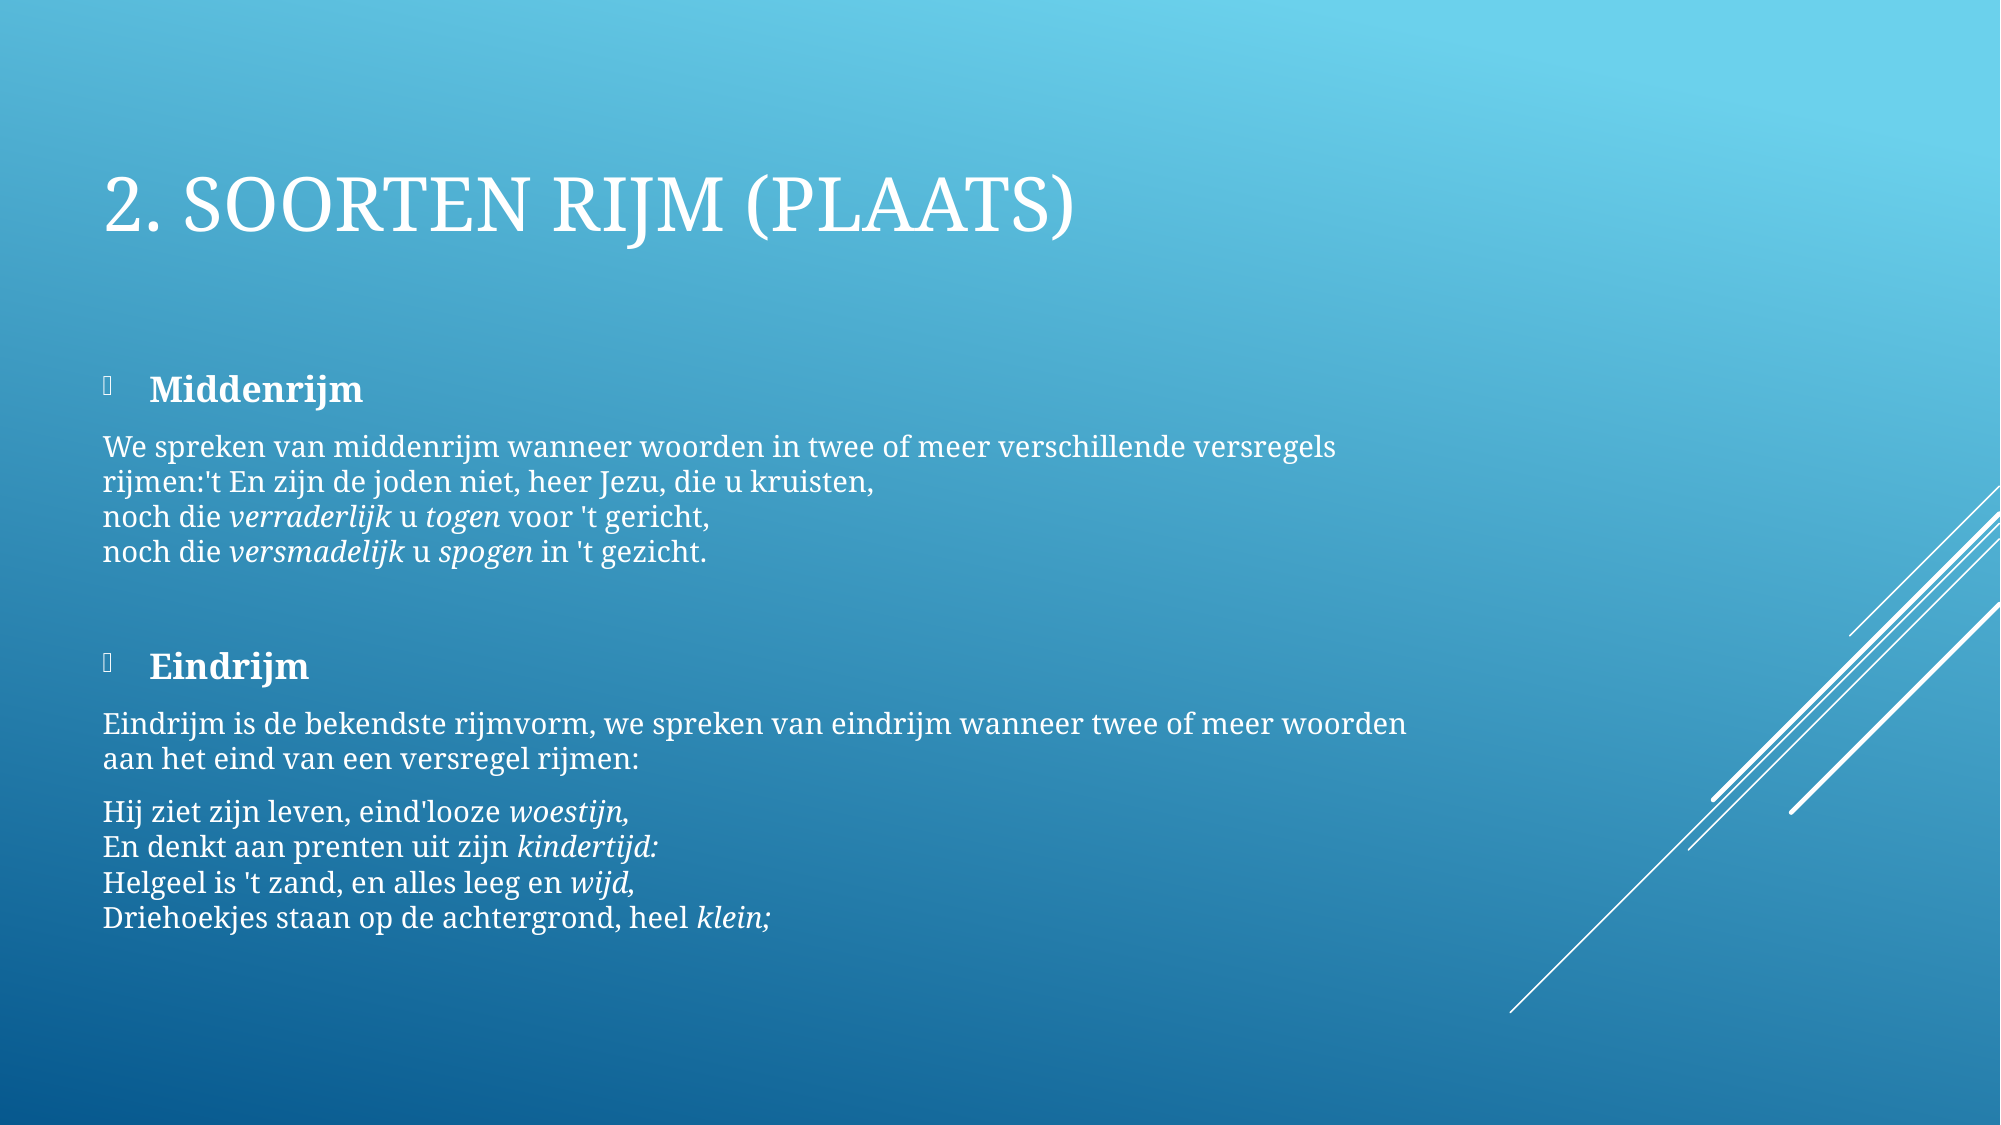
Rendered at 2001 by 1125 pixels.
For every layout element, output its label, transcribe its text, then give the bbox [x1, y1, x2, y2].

list Middenrijm We spreken van middenrijm wanneer woorden in twee of meer verschillende versregels rijmen:'t En zijn de joden niet, heer Jezu, die u kruisten, noch die verraderlijk u togen voor 't gericht, noch die versmadelijk u spogen in 't gezicht. Eindrijm Eindrijm is de bekendste rijmvorm, we spreken van eindrijm wanneer twee of meer woorden aan het eind van een versregel rijmen: Hij ziet zijn leven, eind'looze woestijn, En denkt aan prenten uit zijn kindertijd: Helgeel is 't zand, en alles leeg en wijd, Driehoekjes staan op de achtergrond, heel klein; [87, 295, 1438, 1006]
title 2. Soorten rijm (plaats) [87, 114, 1438, 290]
